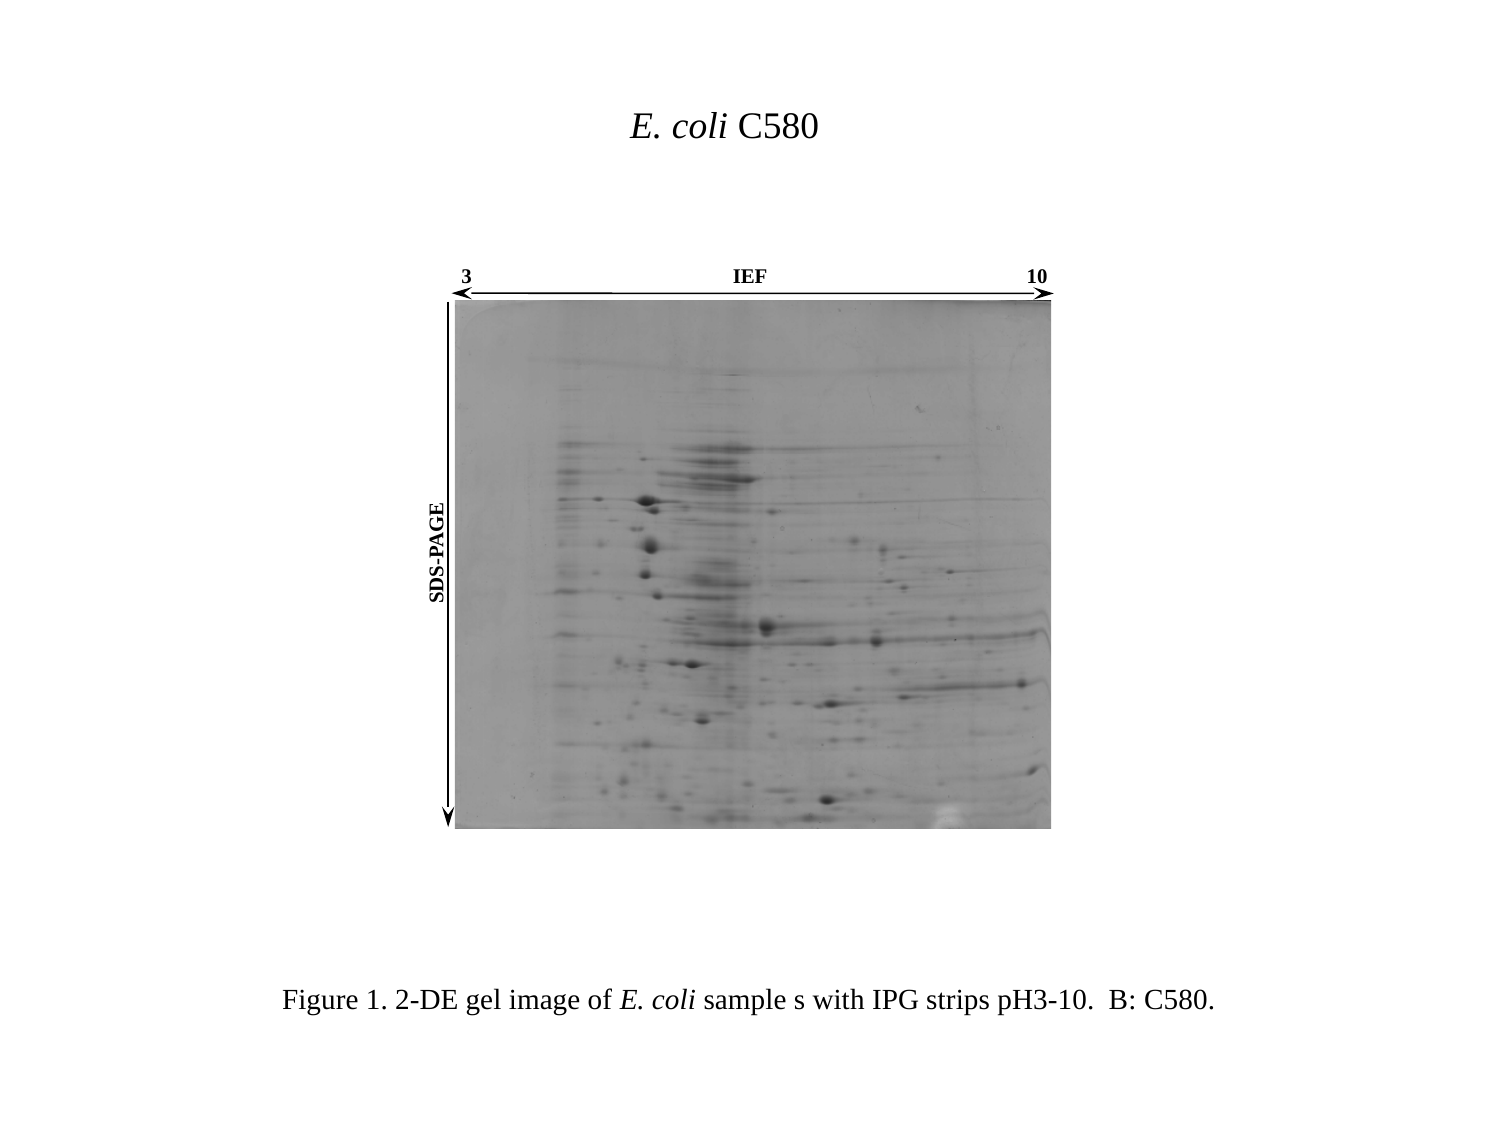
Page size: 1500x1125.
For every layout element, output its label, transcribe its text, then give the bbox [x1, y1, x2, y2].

picture [454, 299, 1052, 829]
text_box IEF [732, 262, 768, 288]
text_box E. coli C580 [615, 93, 885, 154]
text_box Figure 1. 2-DE gel image of E. coli sample s with IPG strips pH3-10. B: C580. [267, 972, 1230, 1023]
text_box 3 [448, 262, 485, 288]
text_box SDS-PAGE [422, 573, 447, 612]
text_box 10 [1019, 263, 1055, 288]
text_box SDS-PAGE [422, 494, 447, 563]
